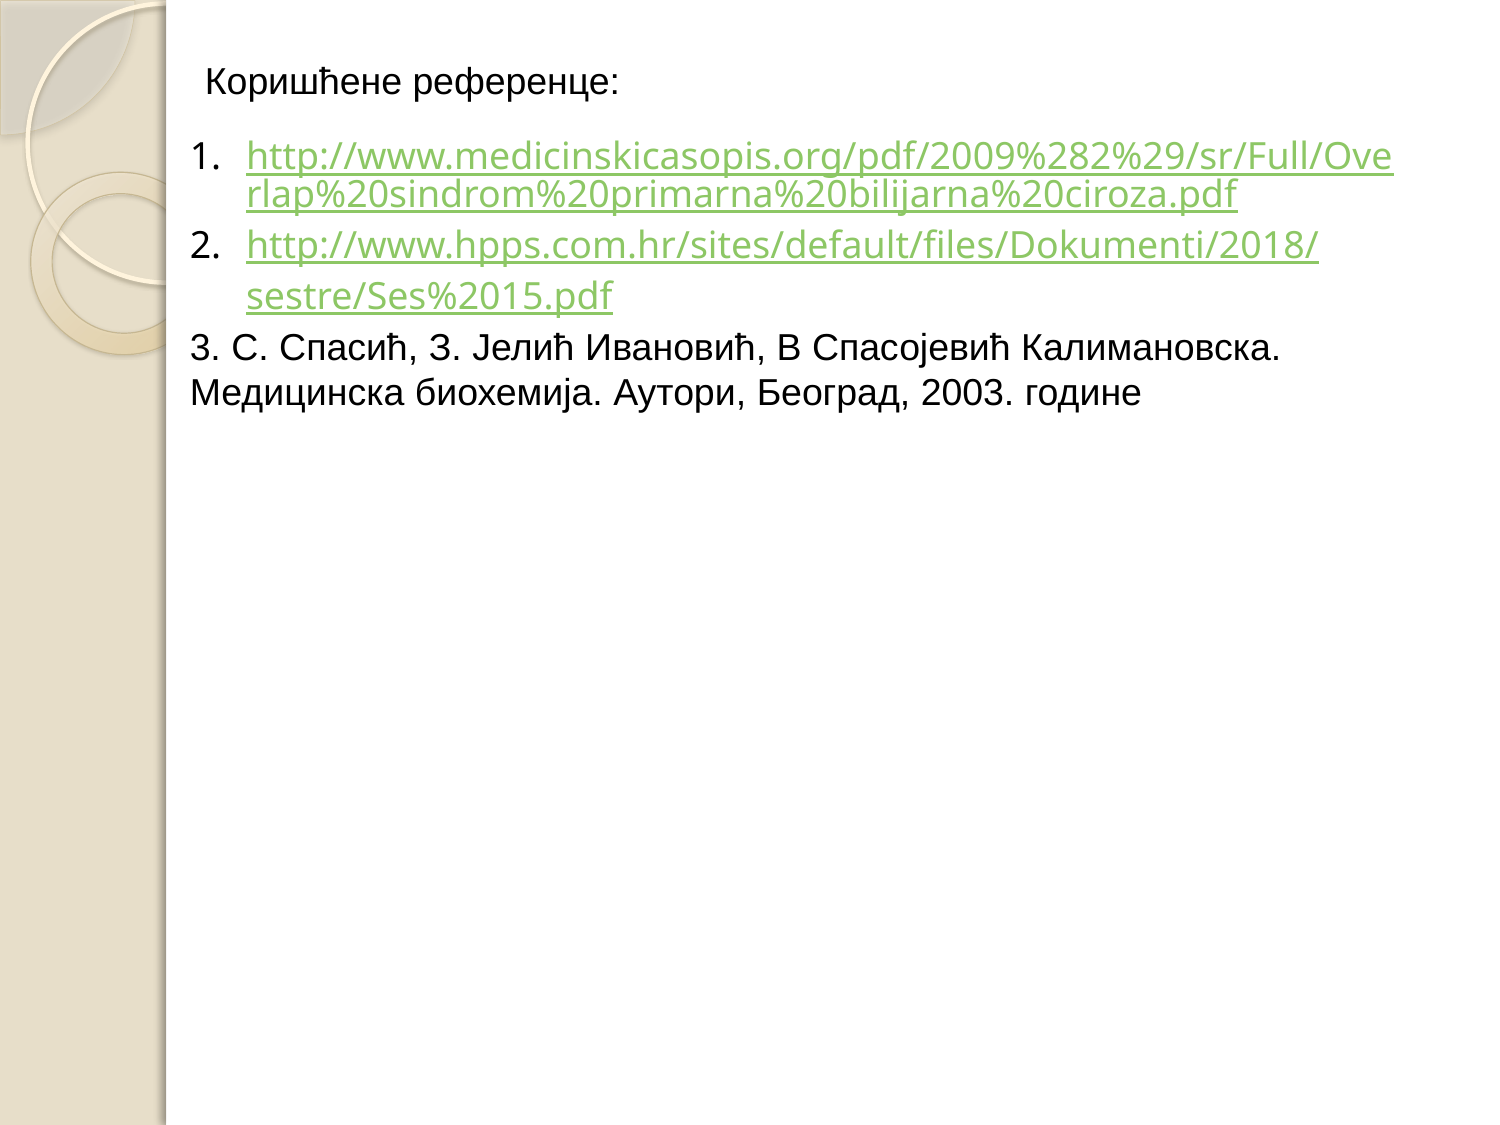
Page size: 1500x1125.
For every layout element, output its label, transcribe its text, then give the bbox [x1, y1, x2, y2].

text_box http://www.medicinskicasopis.org/pdf/2009%282%29/sr/Full/Overlap%20sindrom%20primarna%20bilijarna%20ciroza.pdf http://www.hpps.com.hr/sites/default/files/Dokumenti/2018/sestre/Ses%2015.pdf 3. С. Спасић, З. Јелић Ивановић, В Спасојевић Калимановска. Медицинска биохемија. Аутори, Београд, 2003. године [174, 124, 1413, 608]
text_box Коришћене референце: [190, 49, 636, 110]
